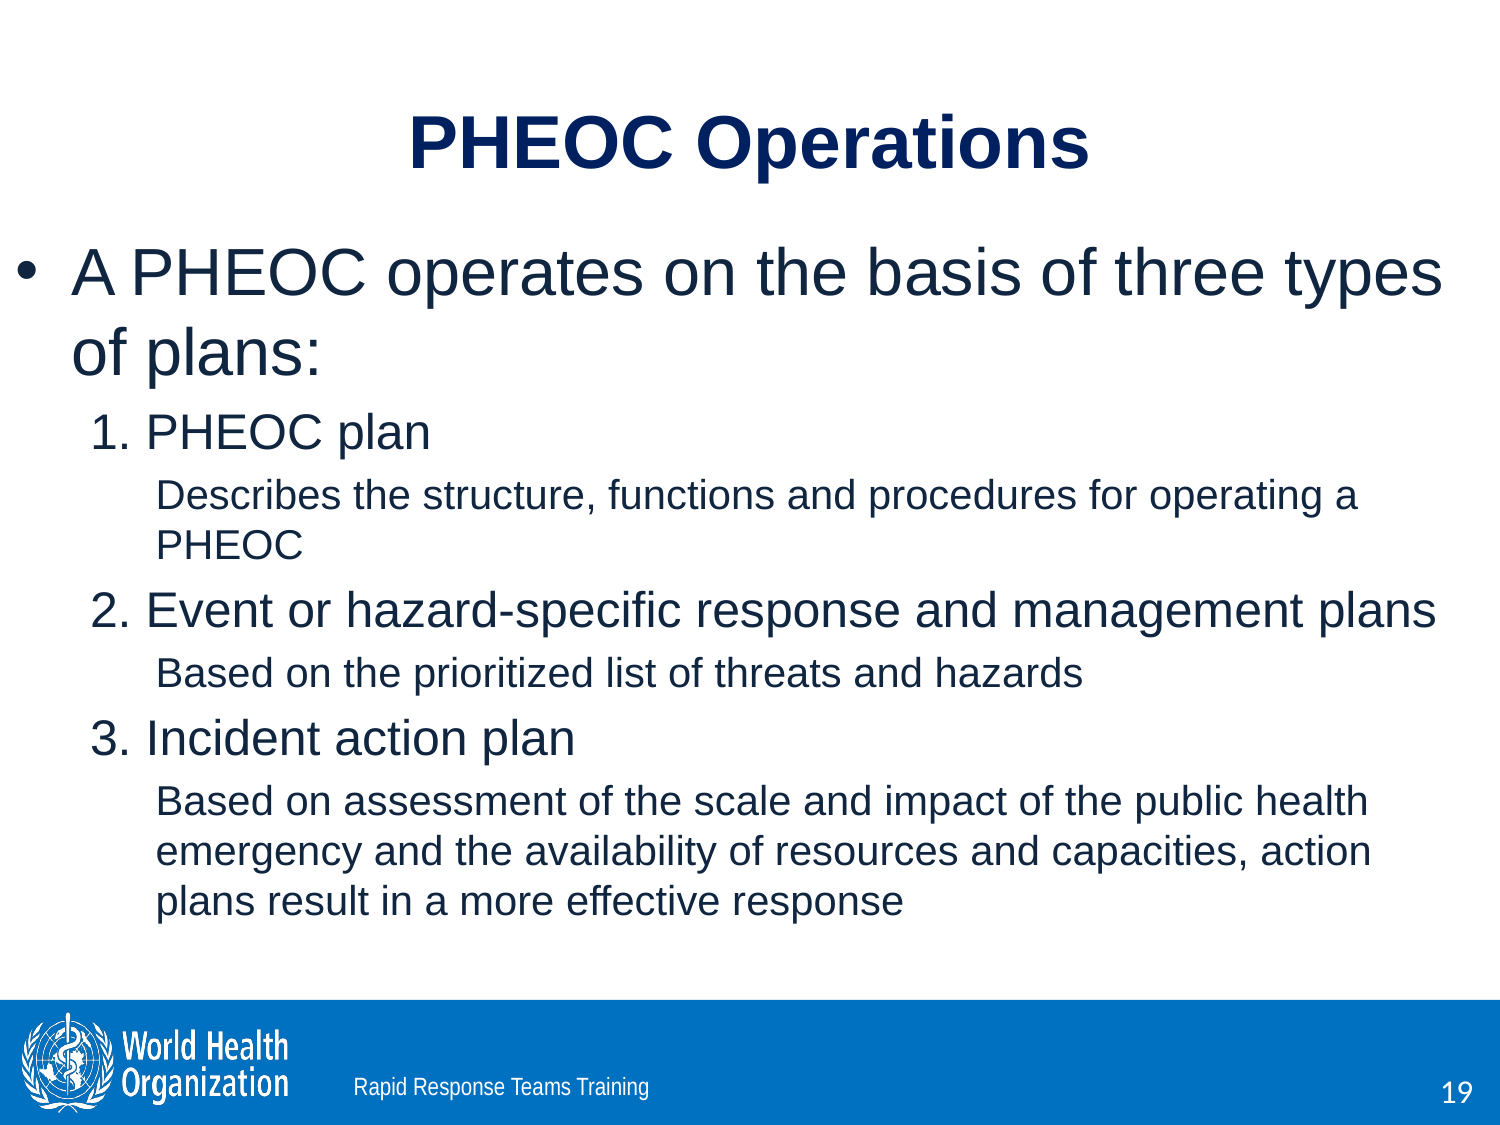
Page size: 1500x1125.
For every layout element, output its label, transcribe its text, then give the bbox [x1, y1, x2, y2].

title PHEOC Operations [75, 45, 1425, 221]
picture [21, 1012, 288, 1113]
list A PHEOC operates on the basis of three types of plans: 1. PHEOC plan Describes the structure, functions and procedures for operating a PHEOC 2. Event or hazard-specific response and management plans Based on the prioritized list of threats and hazards 3. Incident action plan Based on assessment of the scale and impact of the public health emergency and the availability of resources and capacities, action plans result in a more effective response [0, 221, 1483, 965]
